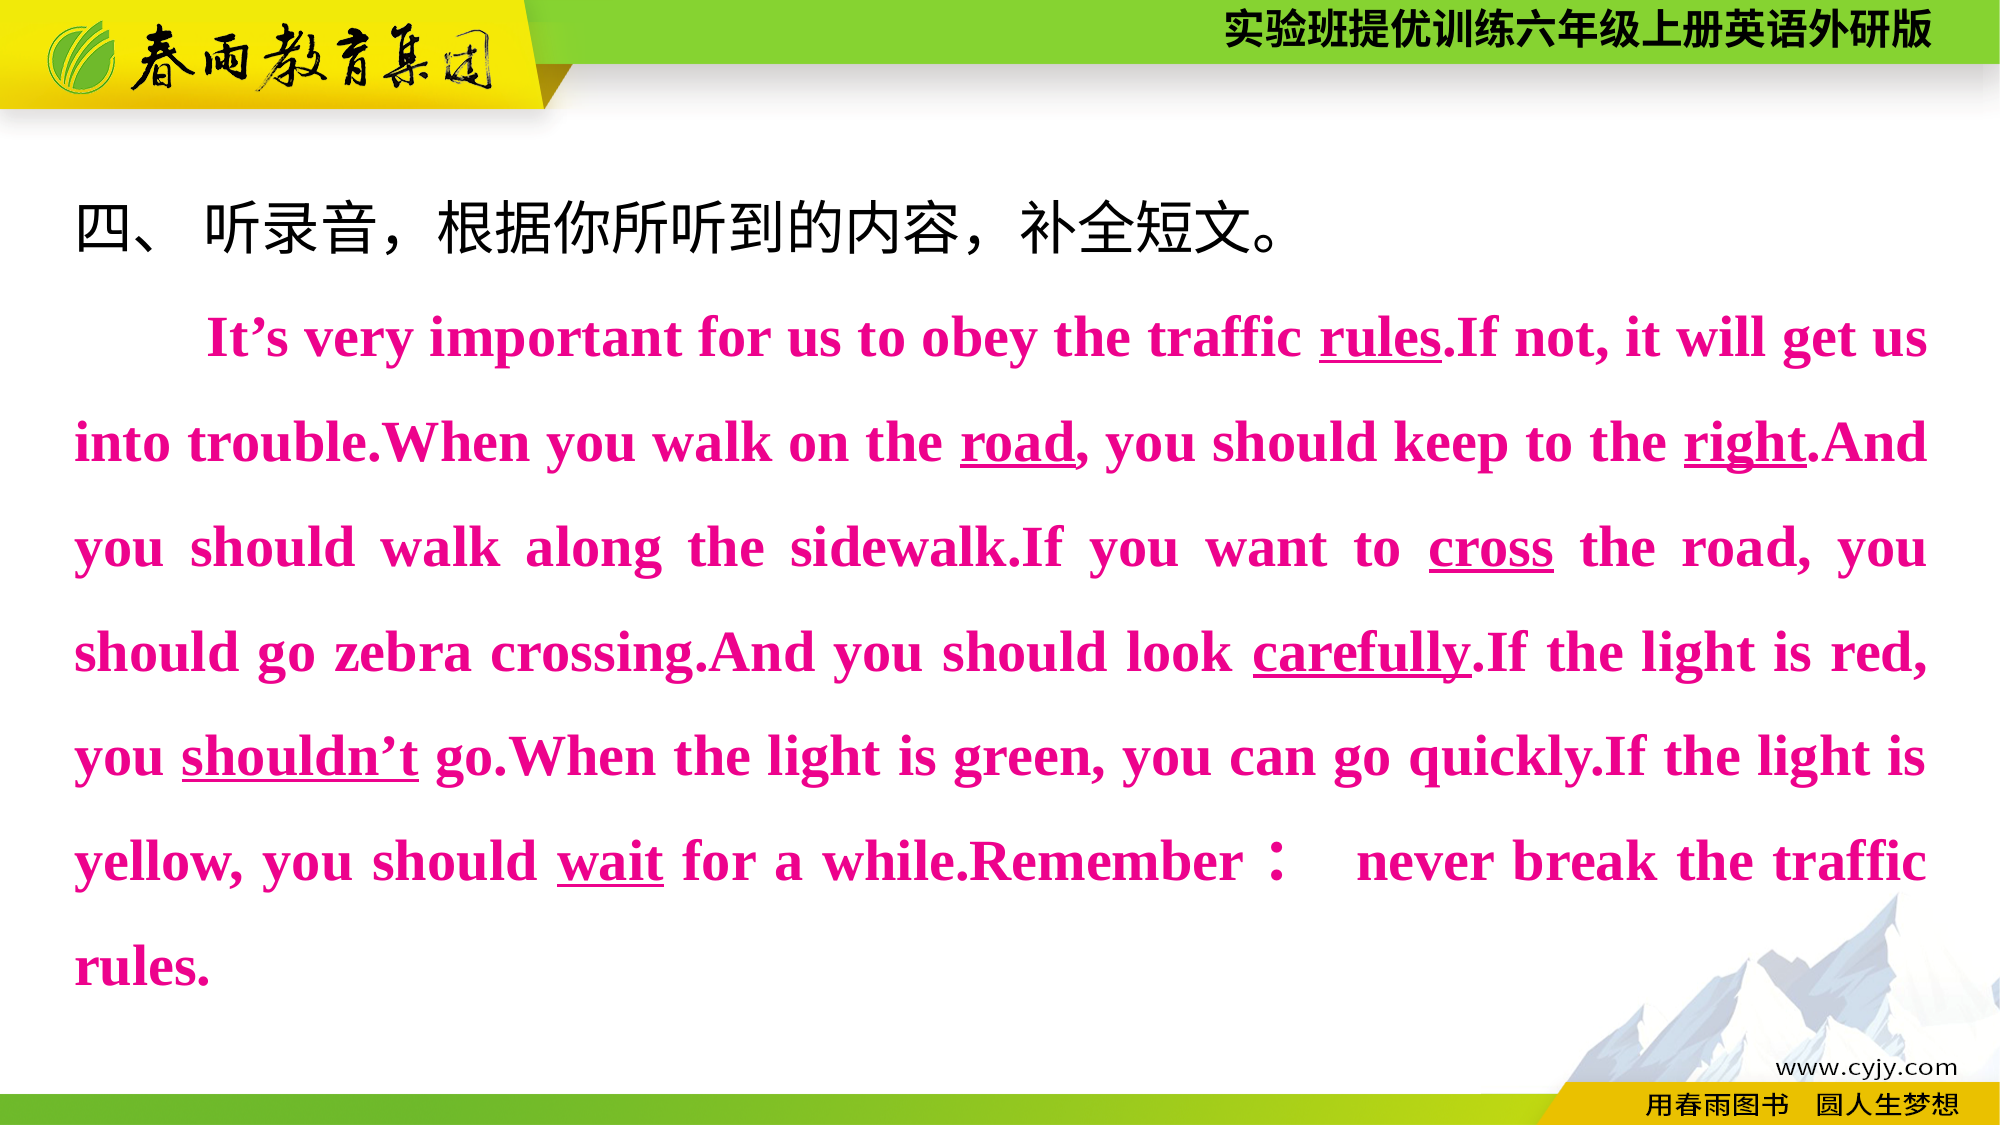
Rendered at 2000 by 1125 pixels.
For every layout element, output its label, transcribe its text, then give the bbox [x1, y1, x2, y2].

picture [0, 0, 2000, 1125]
text_box It’s very important for us to obey the traffic rules.If not, it will get us into trouble.When you walk on the road, you should keep to the right.And you should walk along the sidewalk.If you want to cross the road, you should go zebra crossing.And you should look carefully.If the light is red, you shouldn’t go.When the light is green, you can go quickly.If the light is yellow, you should wait for a while.Remember： never break the traffic rules. [59, 255, 1944, 1005]
list 四、 听录音，根据你所听到的内容，补全短文。 [59, 149, 1944, 255]
